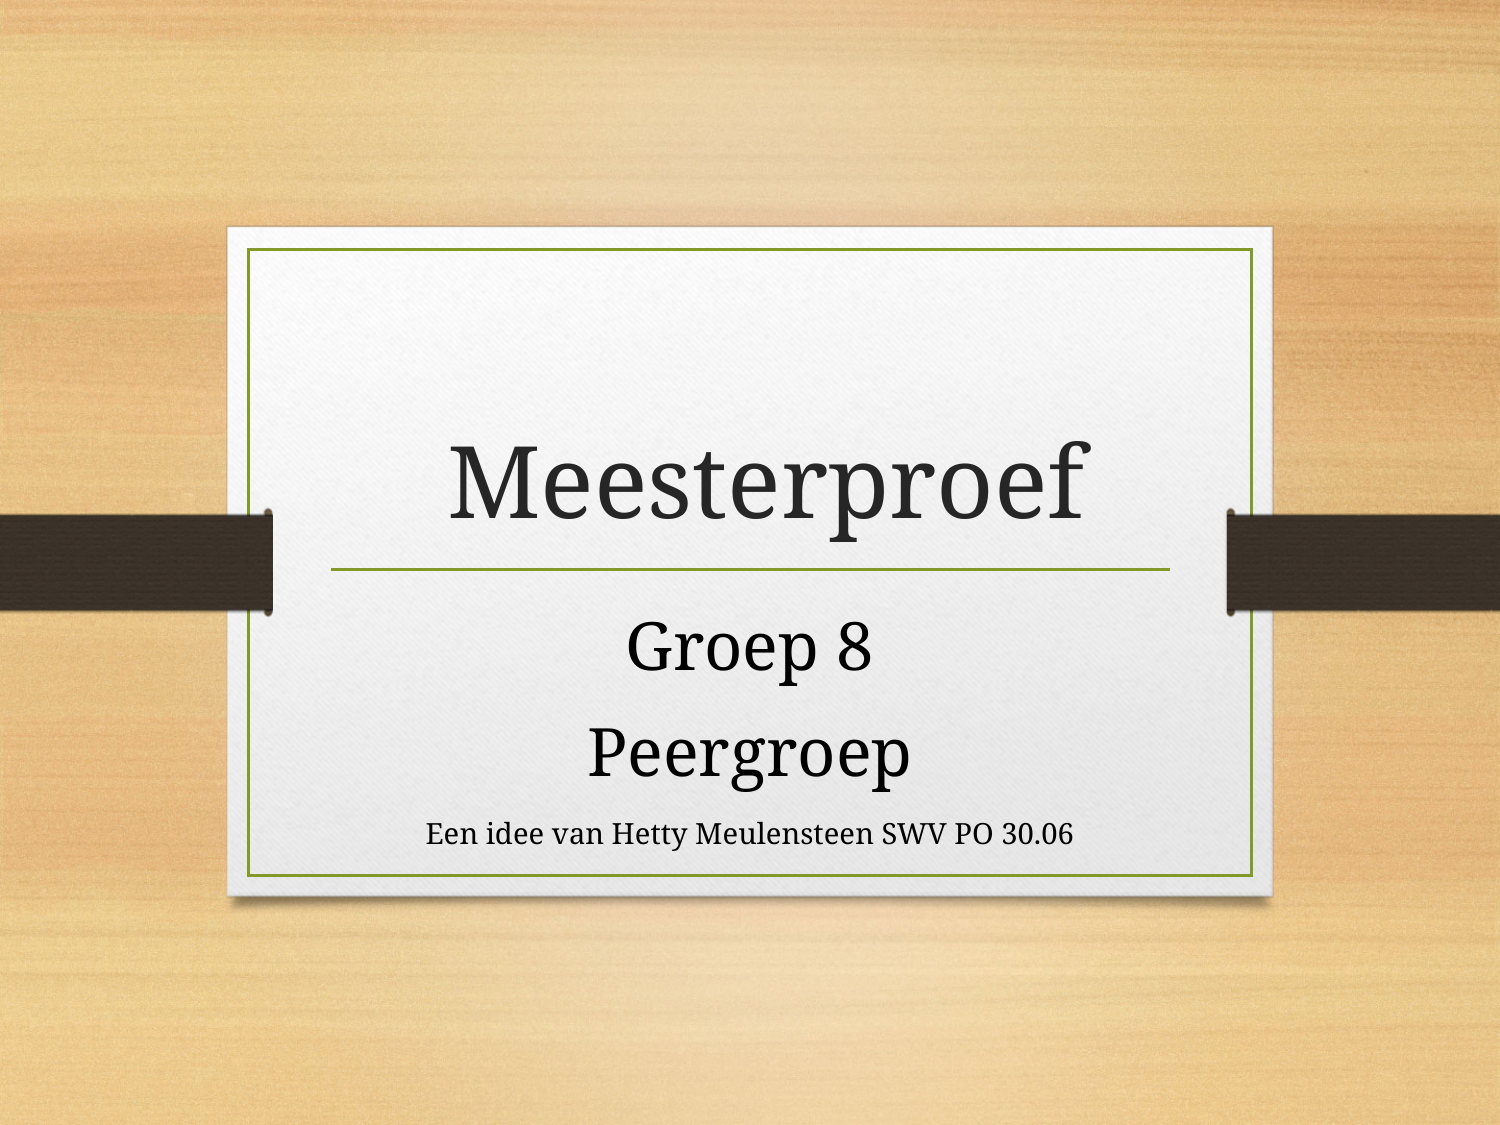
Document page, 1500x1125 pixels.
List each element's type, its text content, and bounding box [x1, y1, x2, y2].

picture [0, 0, 1500, 1125]
title Meesterproef [343, 297, 1215, 546]
subtitle Groep 8 Peergroep Een idee van Hetty Meulensteen SWV PO 30.06 [285, 596, 1215, 882]
